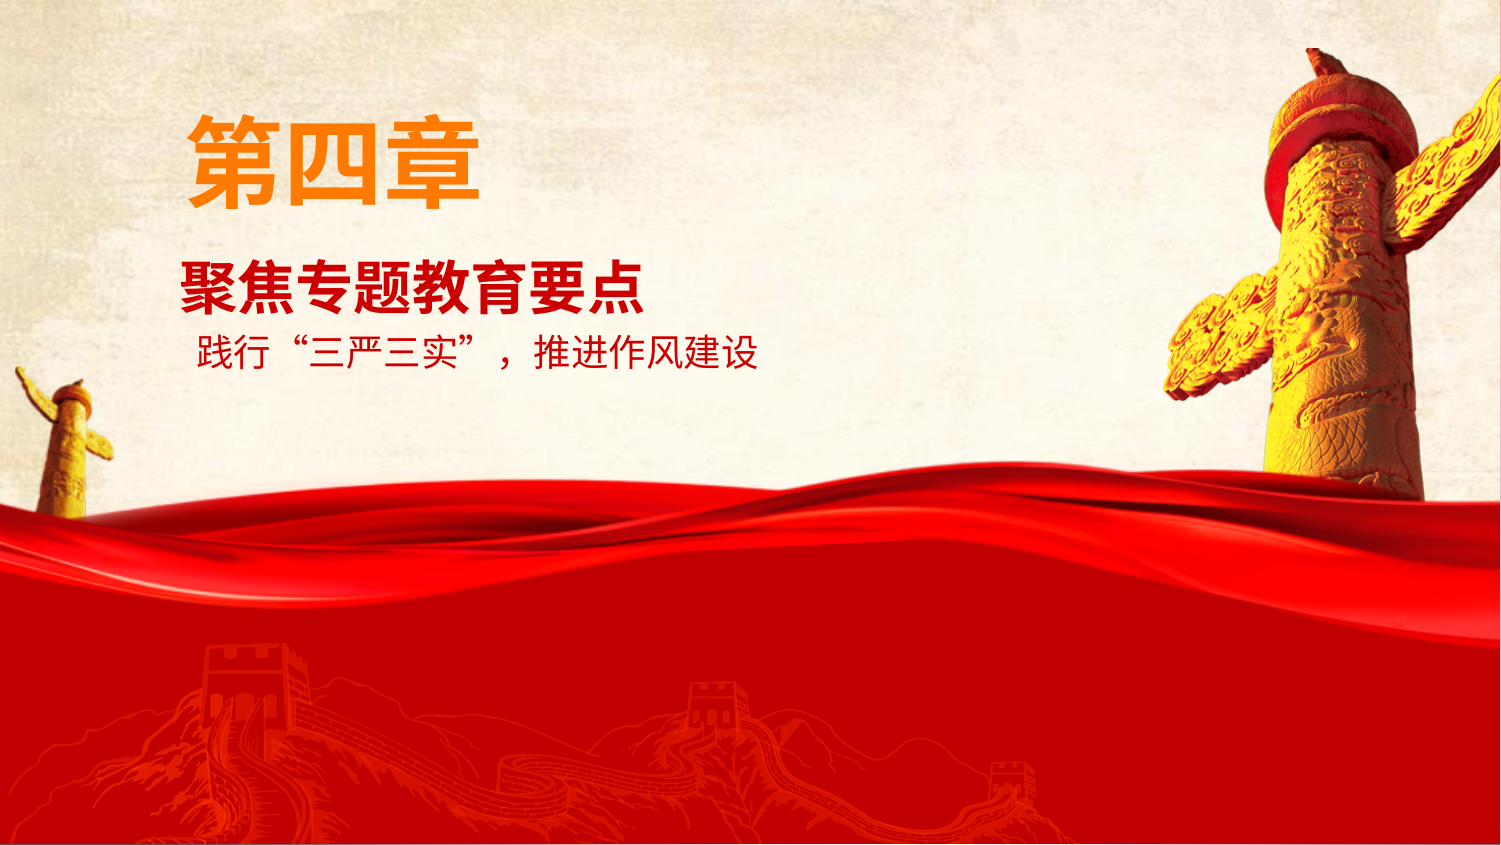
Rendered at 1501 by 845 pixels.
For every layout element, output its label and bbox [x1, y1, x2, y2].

text_box [0, 365, 1501, 844]
picture [0, 0, 1501, 365]
